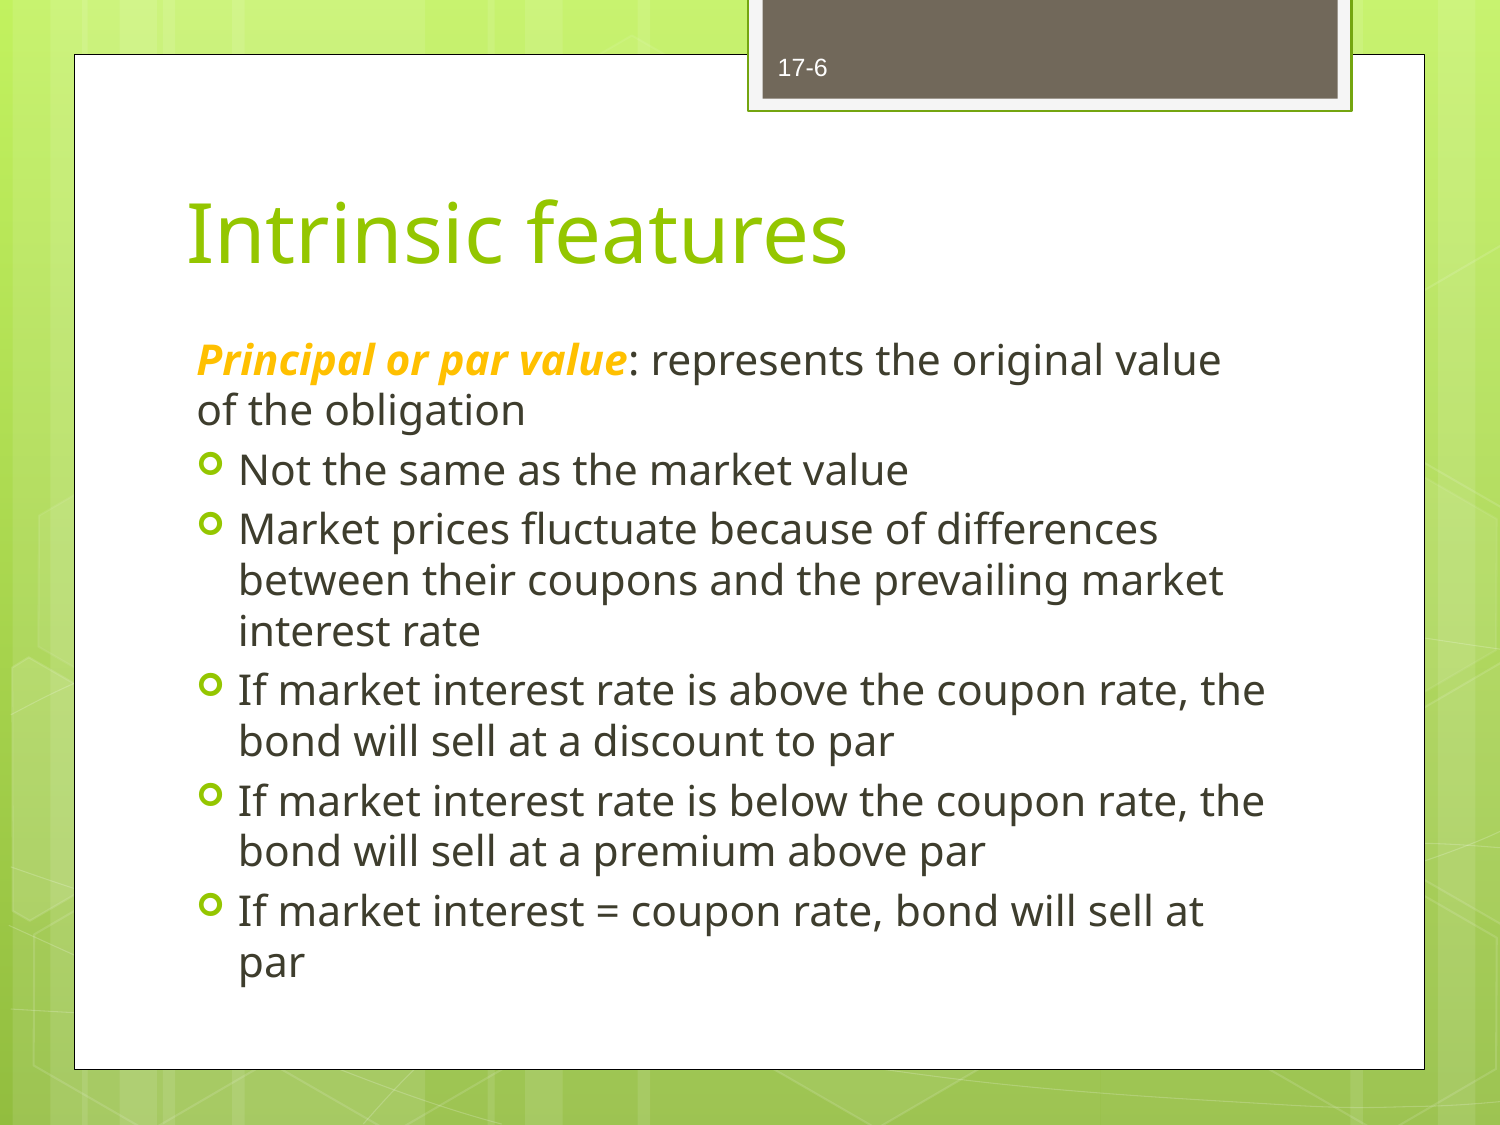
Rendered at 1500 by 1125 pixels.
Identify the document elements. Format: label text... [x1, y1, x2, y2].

title Intrinsic features [171, 168, 1324, 288]
list Principal or par value: represents the original value of the obligation Not the same as the market value Market prices fluctuate because of differences between their coupons and the prevailing market interest rate If market interest rate is above the coupon rate, the bond will sell at a discount to par If market interest rate is below the coupon rate, the bond will sell at a premium above par If market interest = coupon rate, bond will sell at par [171, 324, 1283, 1000]
slide_number 17-6 [762, 36, 982, 97]
